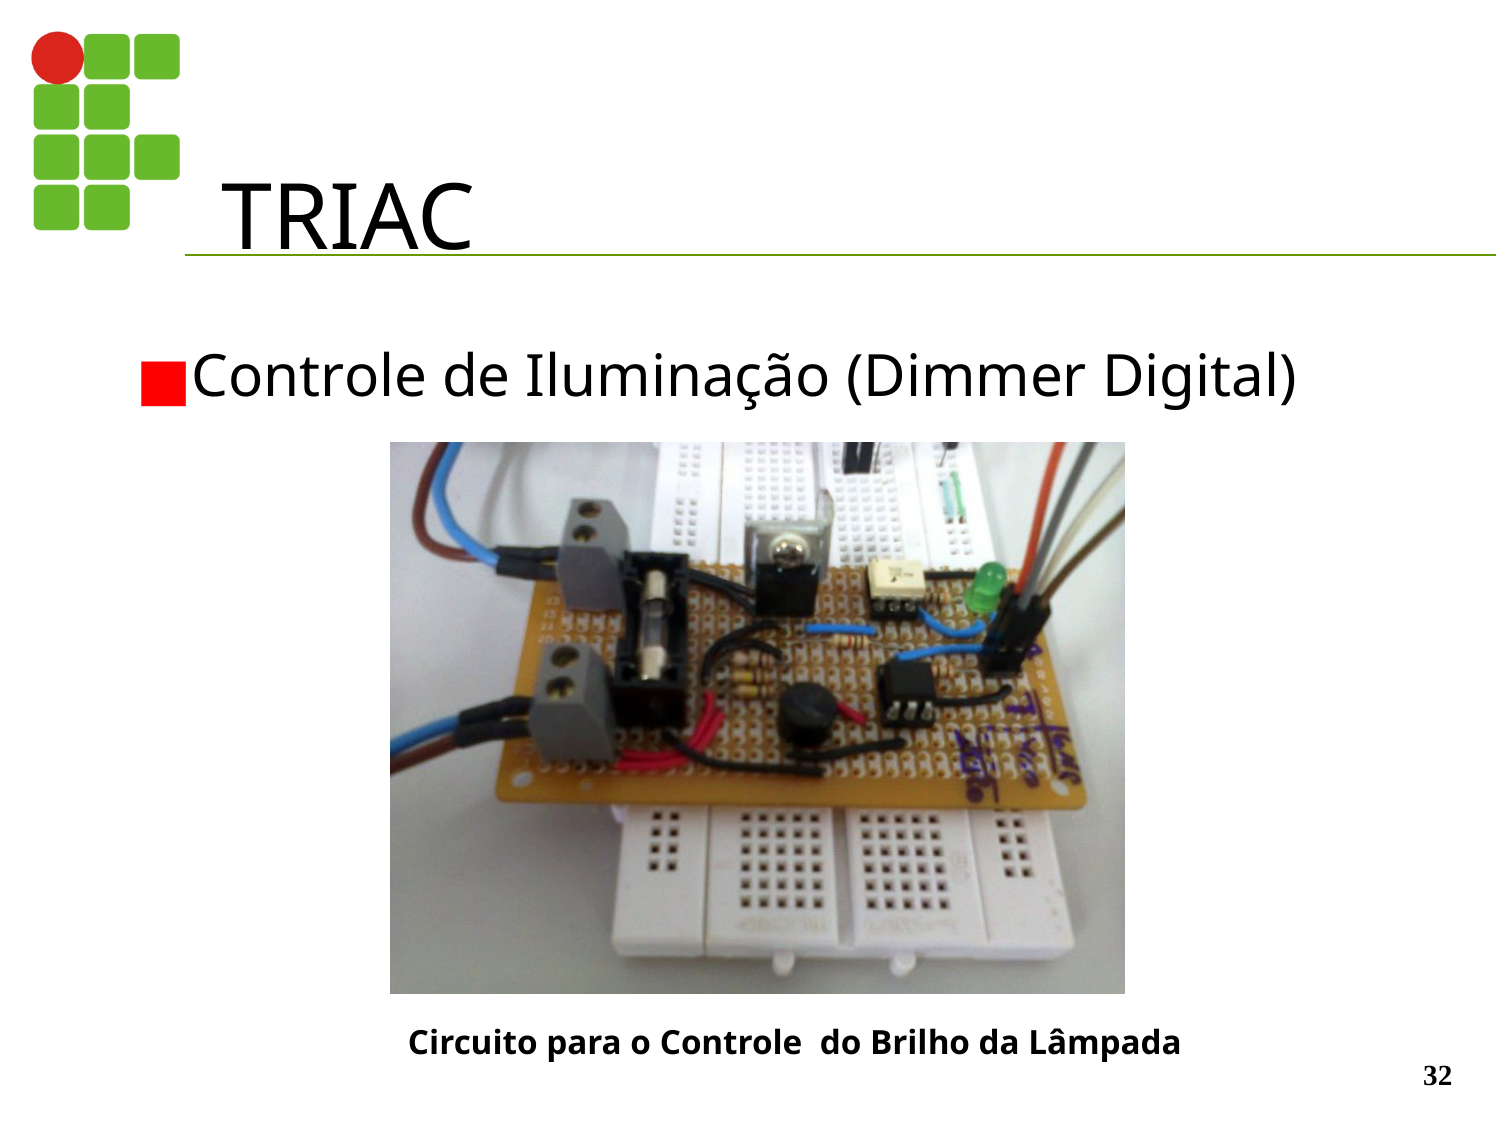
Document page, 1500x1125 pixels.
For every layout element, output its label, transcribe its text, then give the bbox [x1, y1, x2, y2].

picture [390, 442, 1126, 994]
picture [29, 30, 182, 232]
text_box ‹#› [1155, 1024, 1468, 1100]
title TRIAC [206, 35, 1468, 275]
list Controle de Iluminação (Dimmer Digital) Circuito para o Controle do Brilho da Lâmpada [46, 331, 1469, 434]
